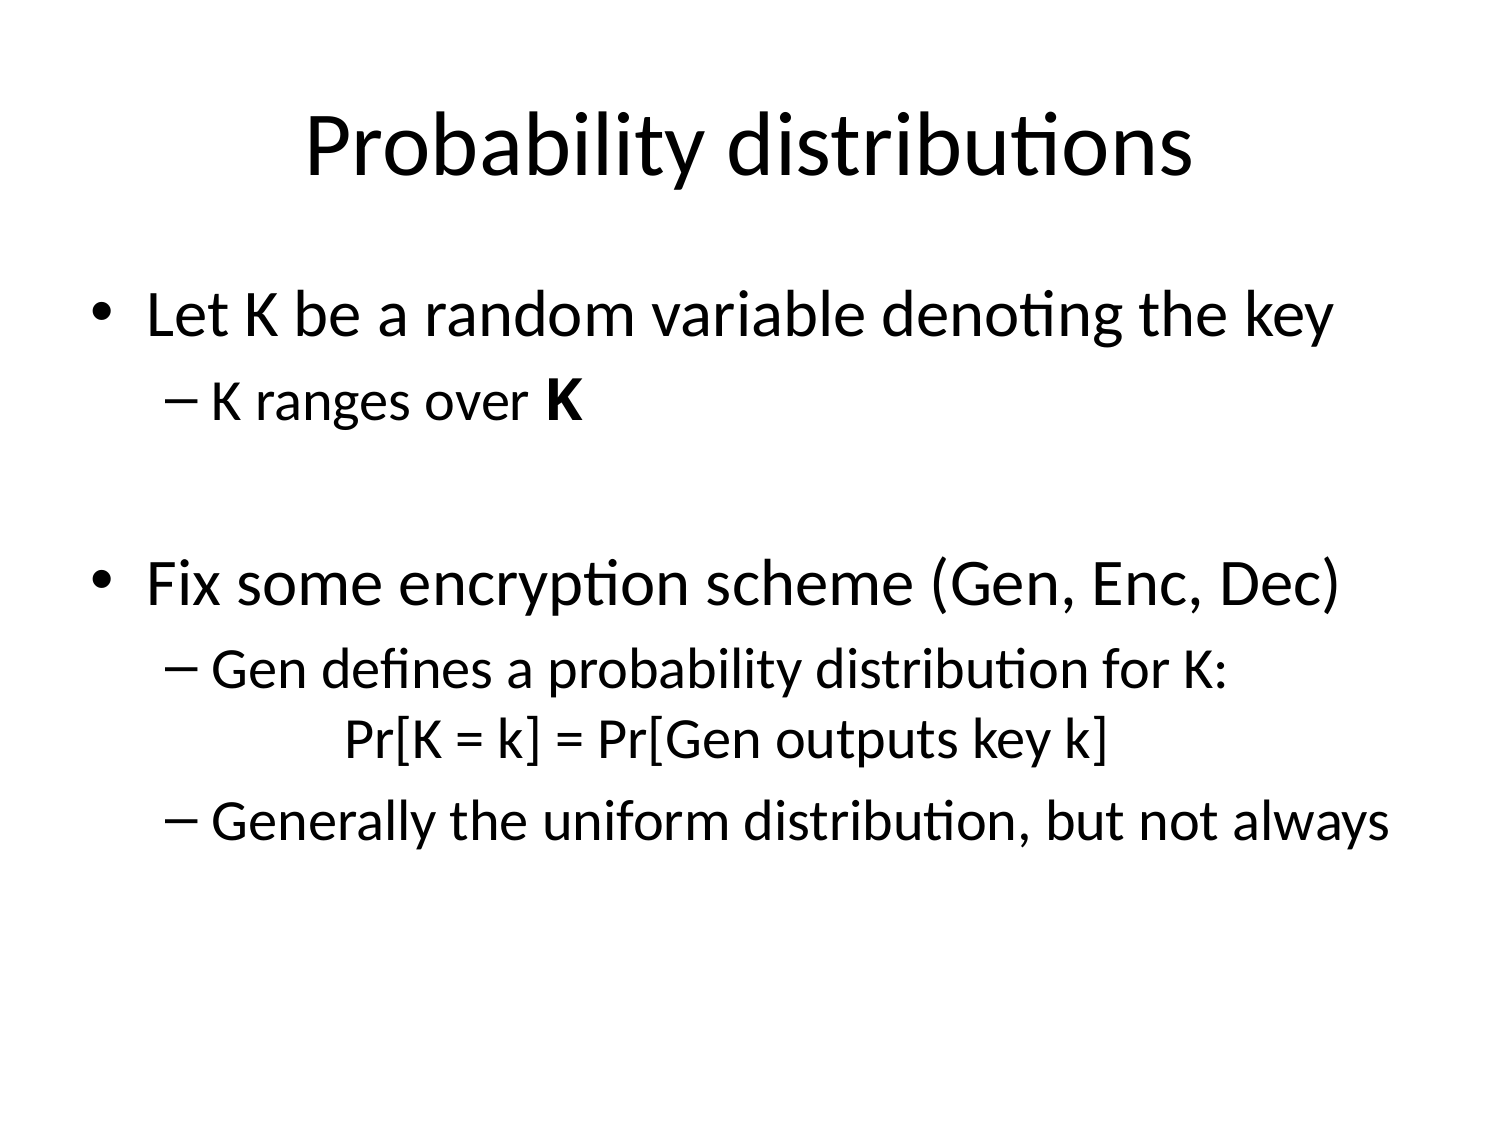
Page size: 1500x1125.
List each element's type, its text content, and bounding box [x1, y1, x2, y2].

list Let K be a random variable denoting the key K ranges over K Fix some encryption scheme (Gen, Enc, Dec) Gen defines a probability distribution for K: Pr[K = k] = Pr[Gen outputs key k] Generally the uniform distribution, but not always [75, 262, 1425, 1005]
title Probability distributions [75, 45, 1425, 233]
